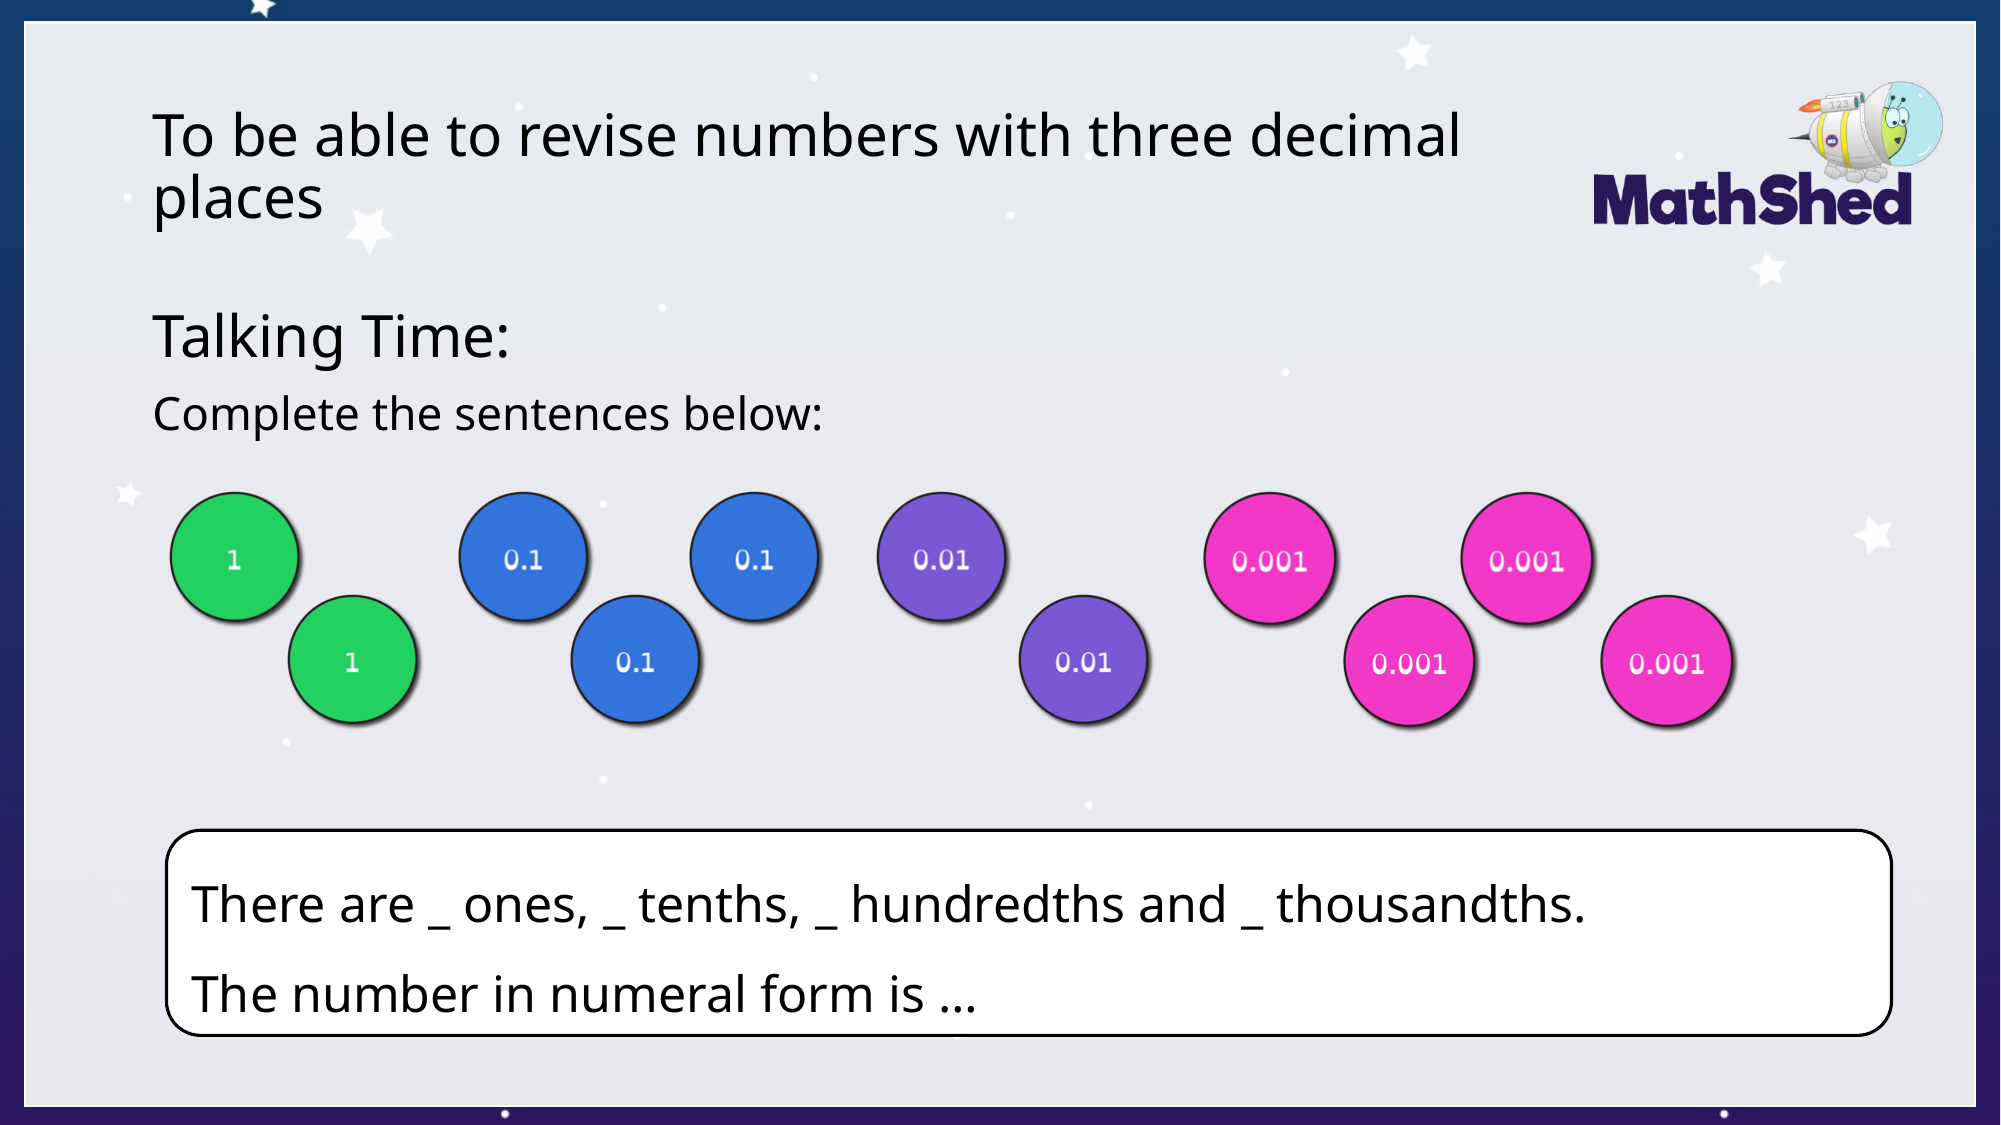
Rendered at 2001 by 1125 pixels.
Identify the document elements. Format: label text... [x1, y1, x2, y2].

list Talking Time: Complete the sentences below: [137, 299, 1863, 1014]
text_box There are _ ones, _ tenths, _ hundredths and _ thousandths. The number in numeral form is … [165, 829, 1893, 1037]
title To be able to revise numbers with three decimal places [137, 59, 1578, 278]
text_box [1496, 387, 1648, 540]
picture [0, 0, 2001, 1125]
